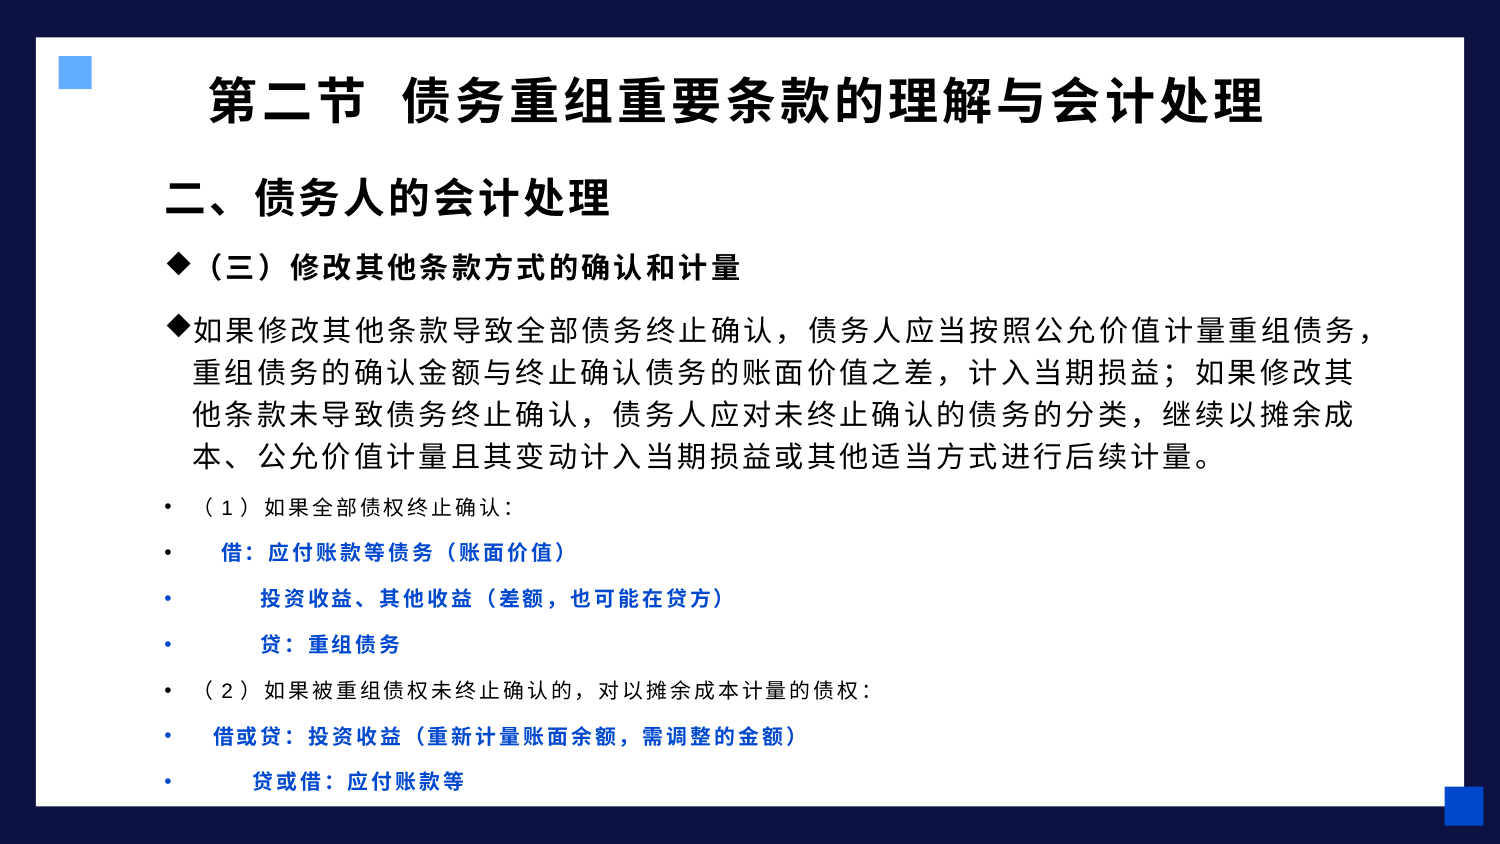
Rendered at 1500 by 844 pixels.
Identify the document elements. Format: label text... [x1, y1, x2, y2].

title 第二节 债务重组重要条款的理解与会计处理 [141, 48, 1327, 138]
list 二、债务人的会计处理 （三）修改其他条款方式的确认和计量 如果修改其他条款导致全部债务终止确认，债务人应当按照公允价值计量重组债务，重组债务的确认金额与终止确认债务的账面价值之差，计入当期损益；如果修改其他条款未导致债务终止确认，债务人应对未终止确认的债务的分类，继续以摊余成本、公允价值计量且其变动计入当期损益或其他适当方式进行后续计量。 （1）如果全部债权终止确认： 借：应付账款等债务（账面价值） 投资收益、其他收益（差额，也可能在贷方） 贷：重组债务 （2）如果被重组债权未终止确认的，对以摊余成本计量的债权： 借或贷：投资收益（重新计量账面余额，需调整的金额） 贷或借：应付账款等 [147, 161, 1376, 586]
